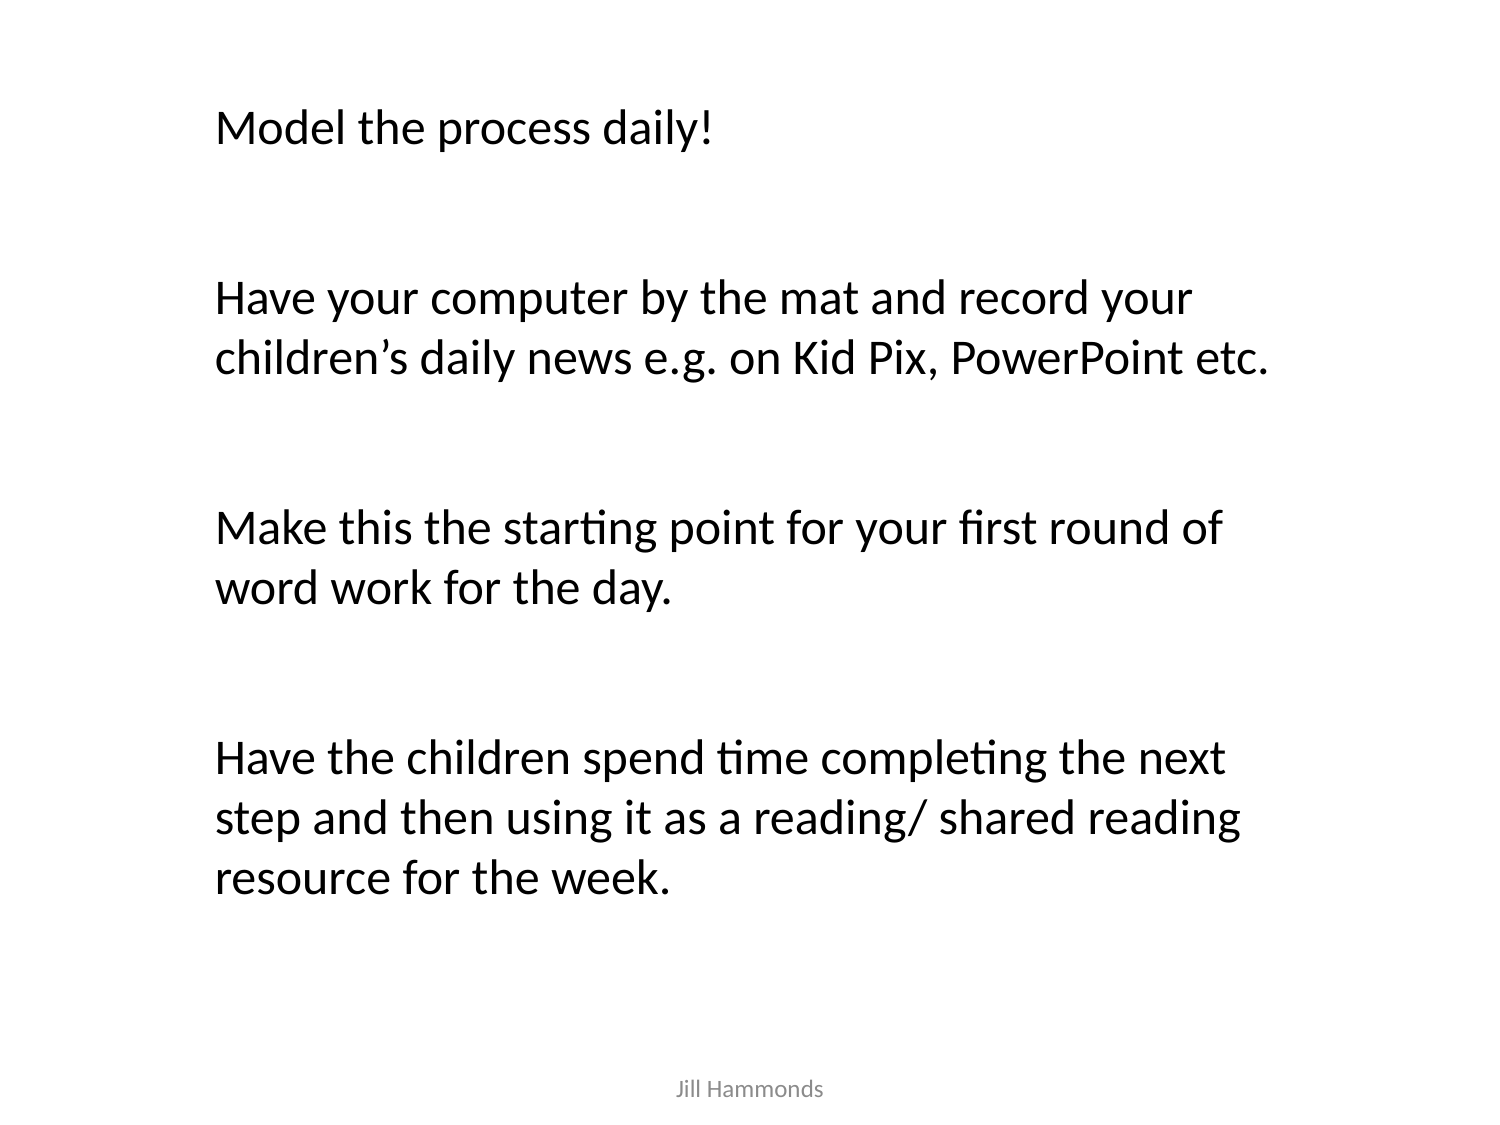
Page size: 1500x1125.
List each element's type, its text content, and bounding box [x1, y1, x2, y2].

footer Jill Hammonds [512, 1042, 988, 1103]
text_box Model the process daily! Have your computer by the mat and record your children’s daily news e.g. on Kid Pix, PowerPoint etc. Make this the starting point for your first round of word work for the day. Have the children spend time completing the next step and then using it as a reading/ shared reading resource for the week. [200, 87, 1288, 913]
